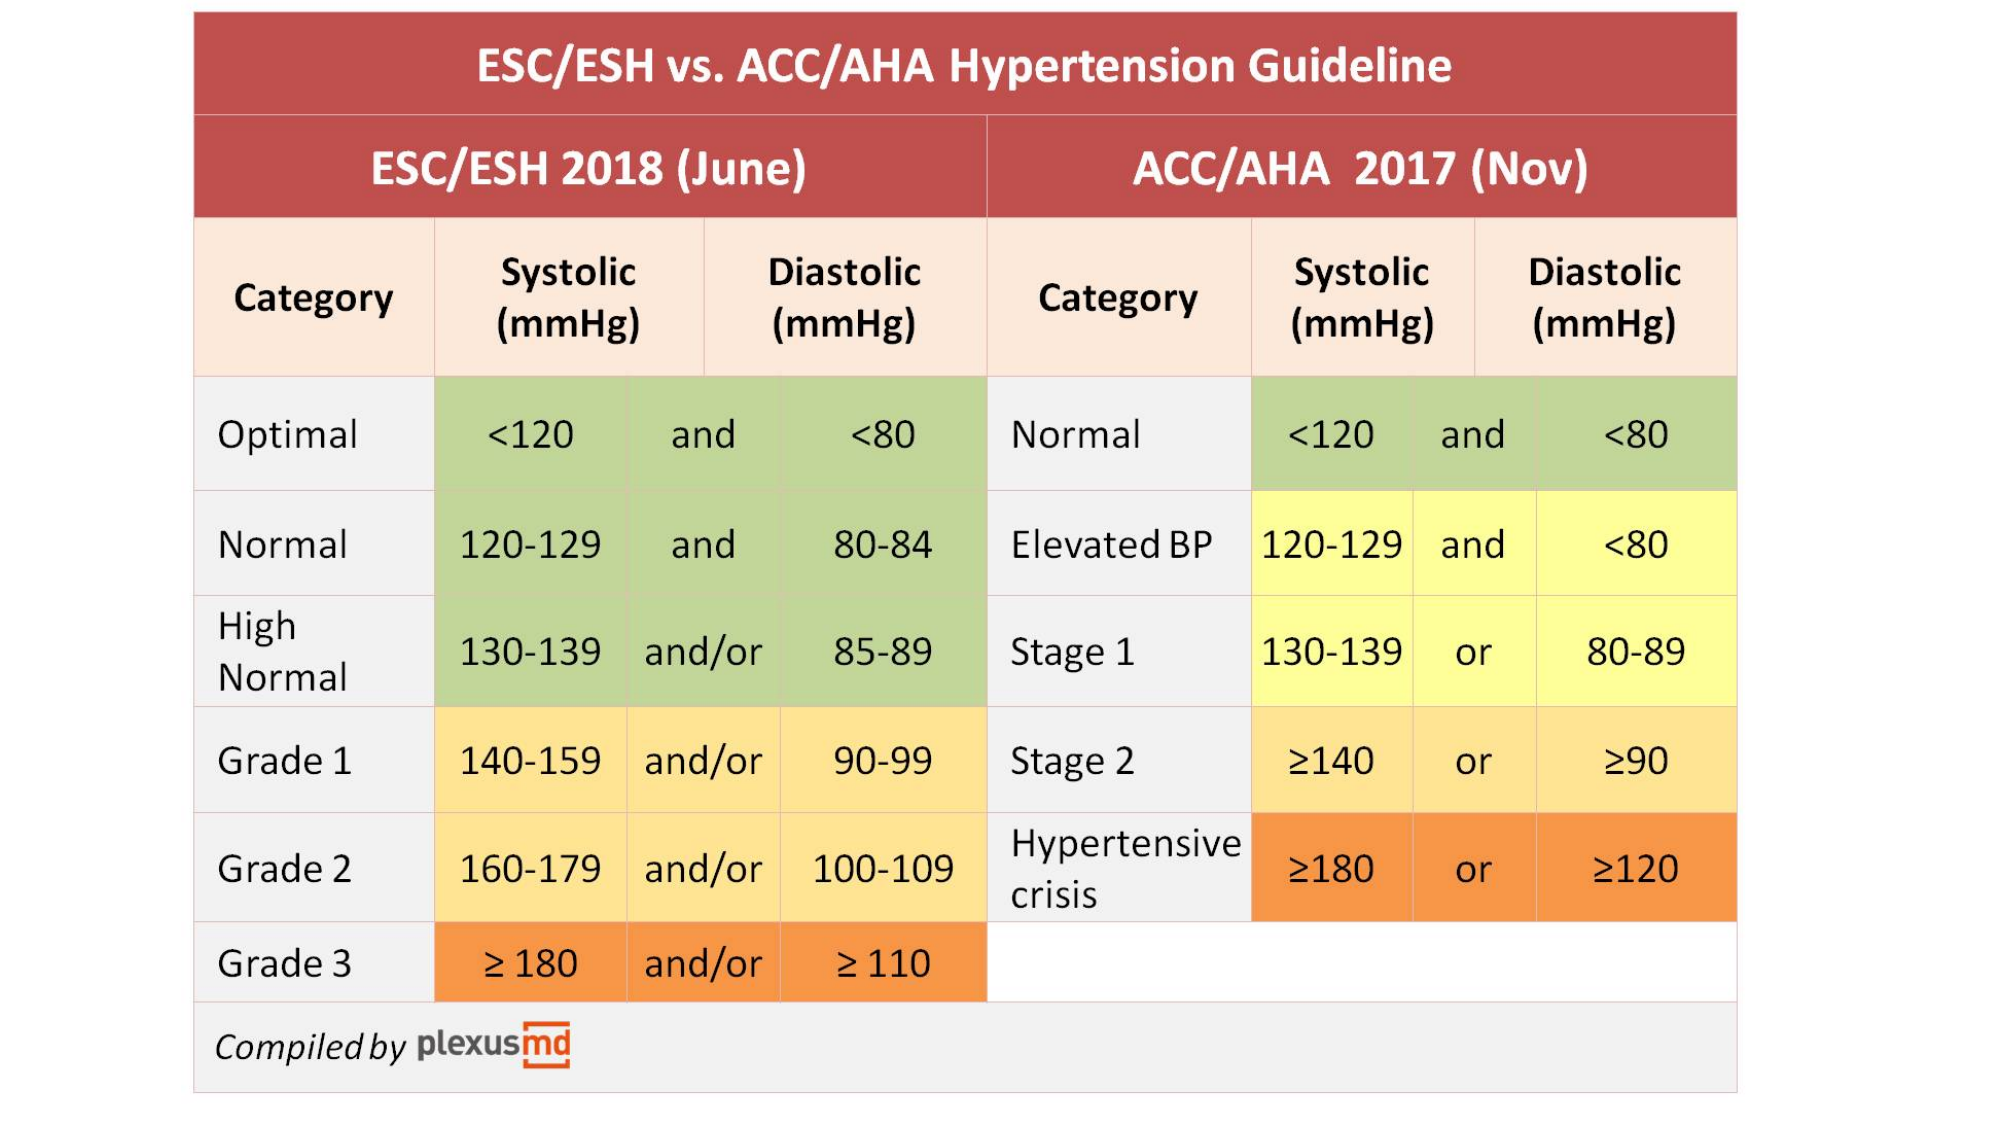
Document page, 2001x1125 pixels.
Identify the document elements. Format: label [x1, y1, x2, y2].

picture [181, 0, 1749, 1125]
